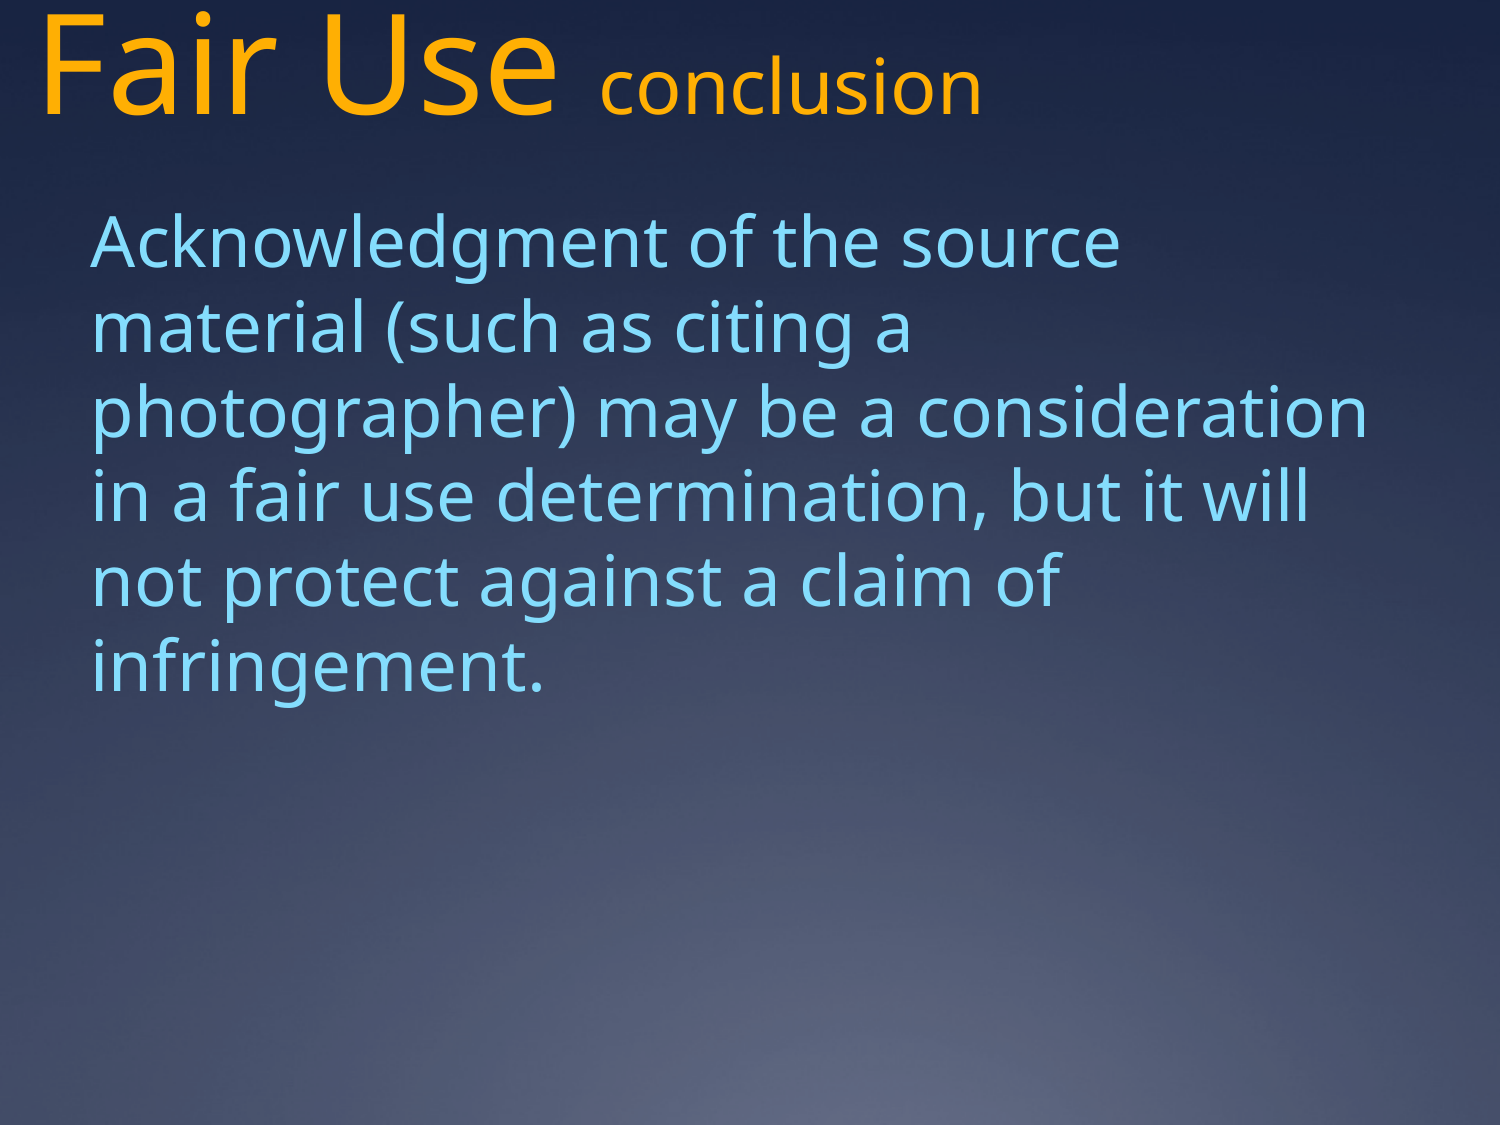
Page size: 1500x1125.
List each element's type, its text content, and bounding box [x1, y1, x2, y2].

title Fair Use conclusion [0, 0, 1118, 271]
text_box Acknowledgment of the source material (such as citing a photographer) may be a consideration in a fair use determination, but it will not protect against a claim of infringement. [90, 137, 1408, 765]
